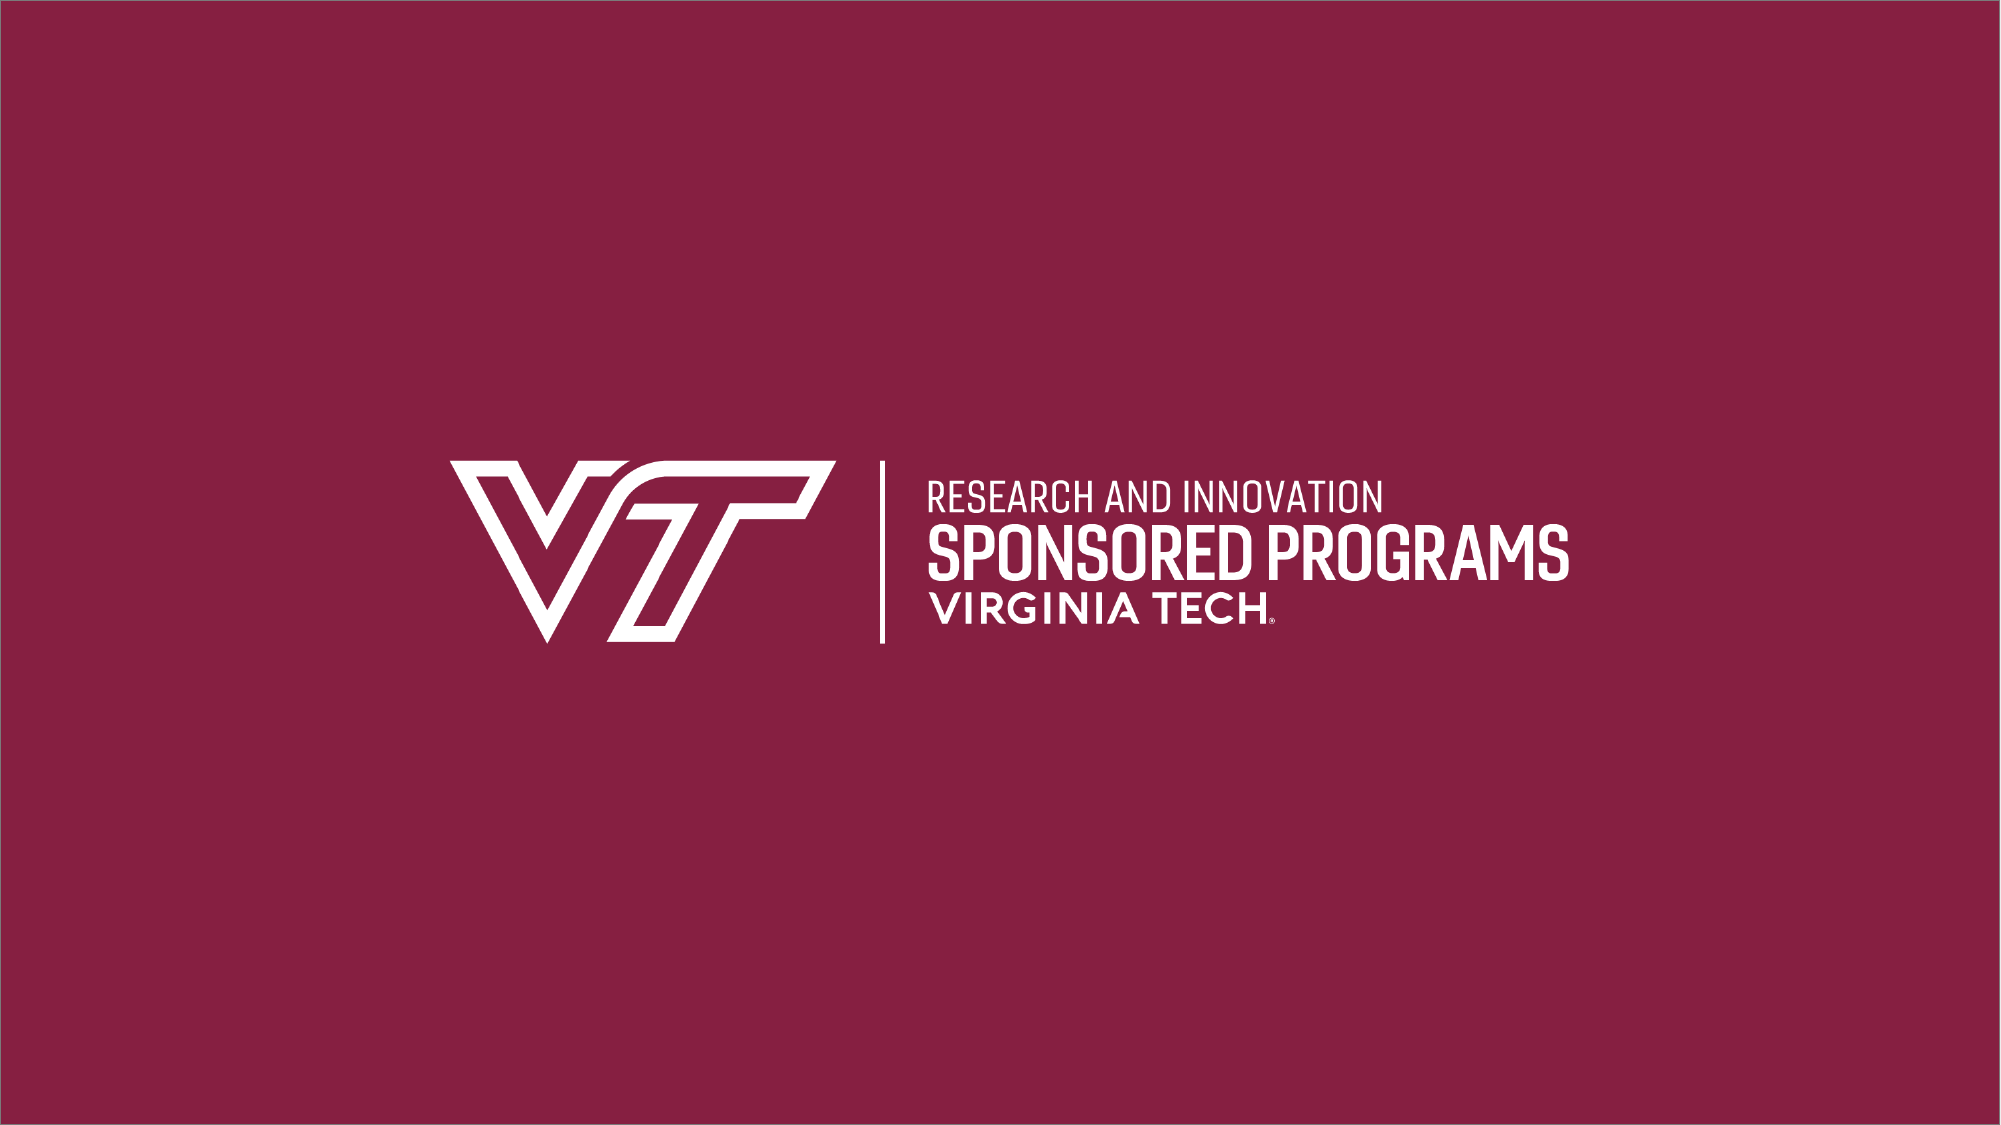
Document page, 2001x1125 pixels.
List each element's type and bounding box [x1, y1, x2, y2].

picture [449, 460, 1569, 644]
